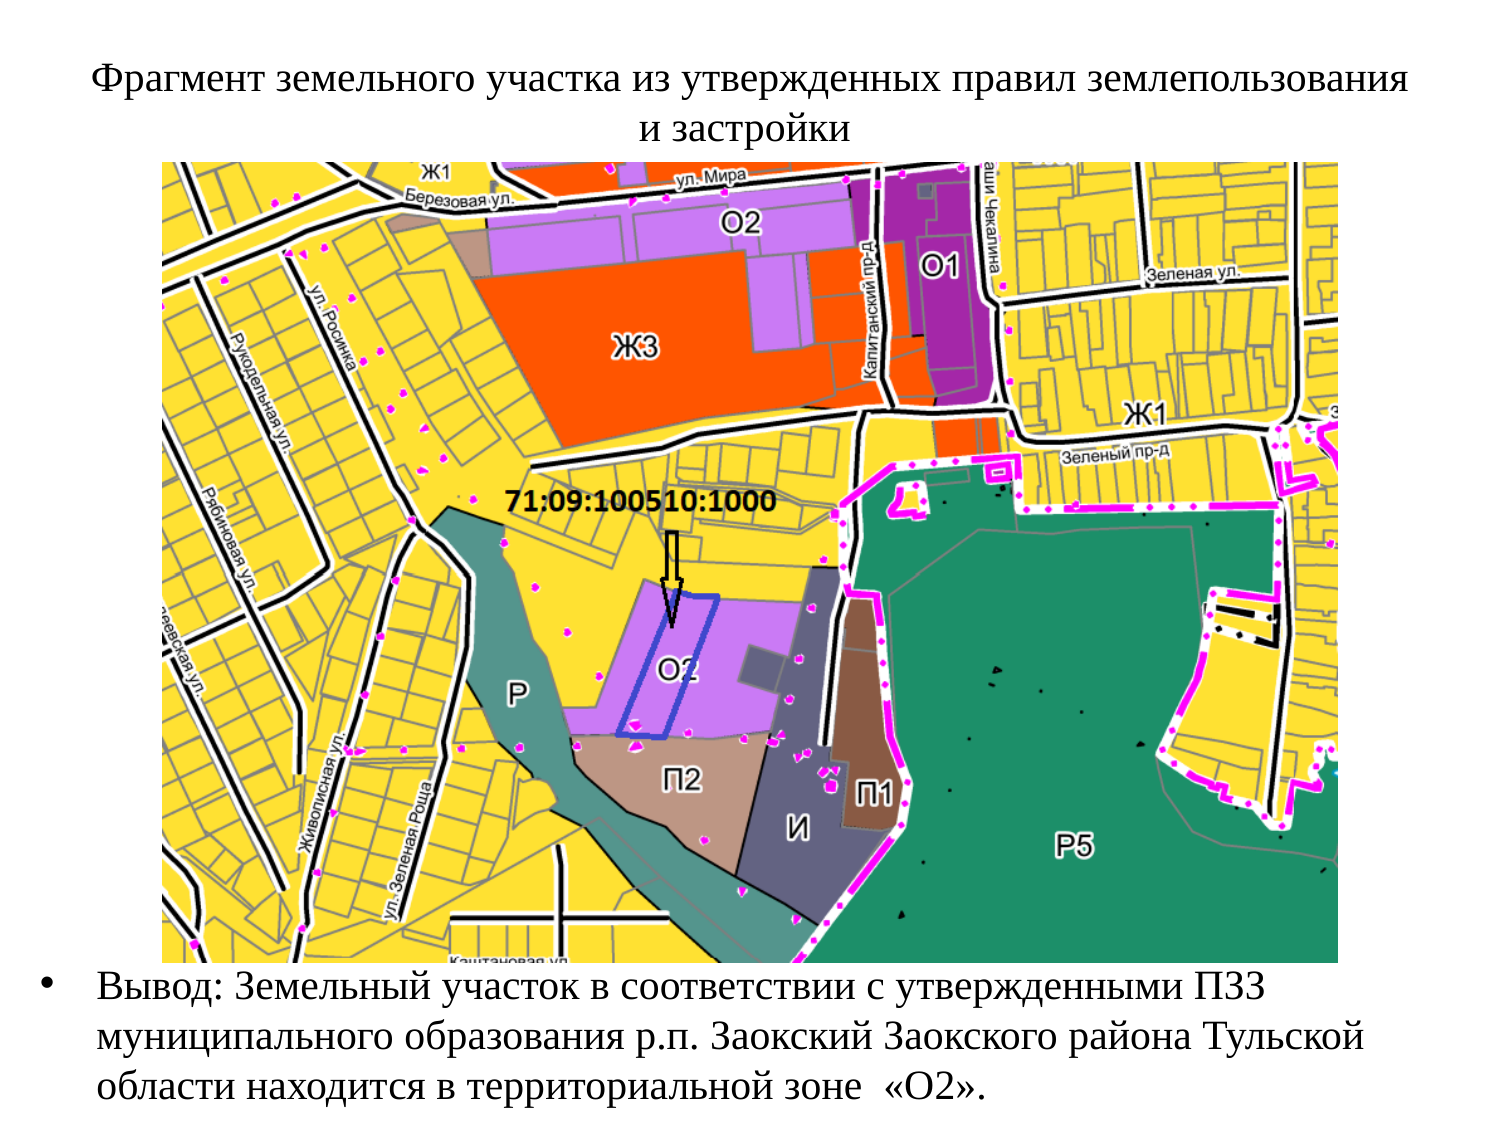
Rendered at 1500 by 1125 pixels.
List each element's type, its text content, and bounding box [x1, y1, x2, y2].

title Фрагмент земельного участка из утвержденных правил землепользования и застройки [75, 37, 1425, 163]
list Вывод: Земельный участок в соответствии с утвержденными ПЗЗ муниципального образования р.п. Заокский Заокского района Тульской области находится в территориальной зоне «О2». [24, 950, 1475, 1125]
picture [162, 162, 1338, 964]
